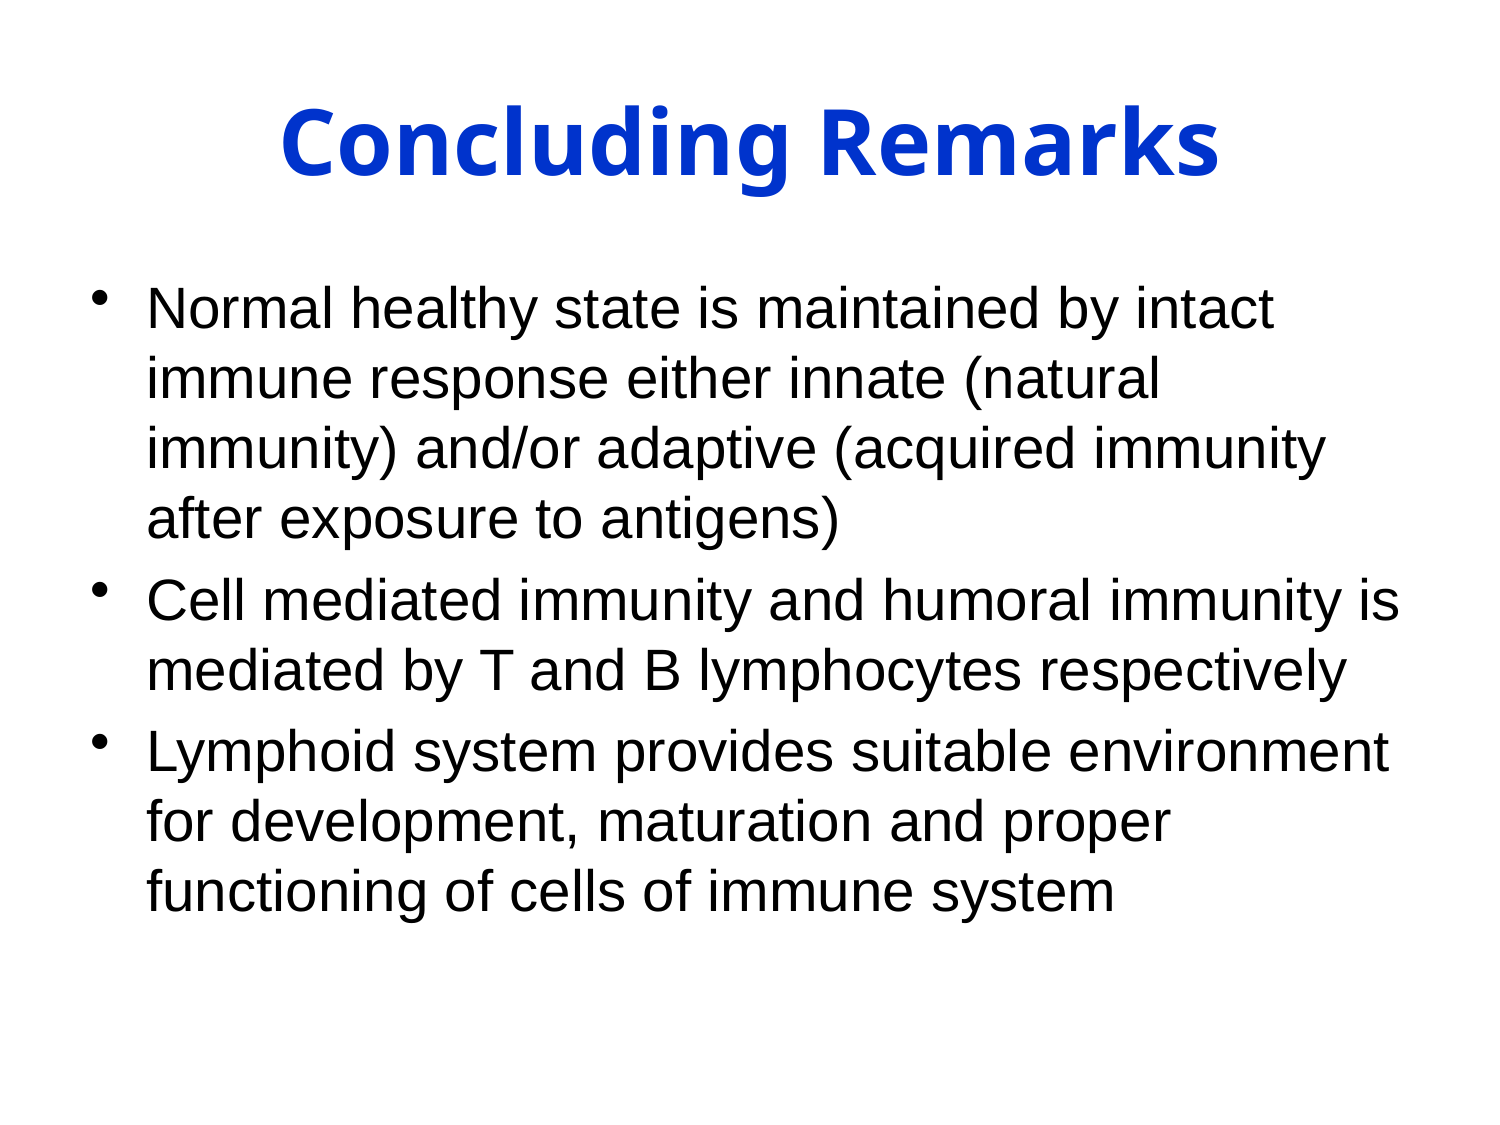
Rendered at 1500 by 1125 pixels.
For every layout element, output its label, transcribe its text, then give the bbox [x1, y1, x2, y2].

title Concluding Remarks [74, 44, 1426, 233]
list Normal healthy state is maintained by intact immune response either innate (natural immunity) and/or adaptive (acquired immunity after exposure to antigens) Cell mediated immunity and humoral immunity is mediated by T and B lymphocytes respectively Lymphoid system provides suitable environment for development, maturation and proper functioning of cells of immune system [74, 262, 1426, 1006]
